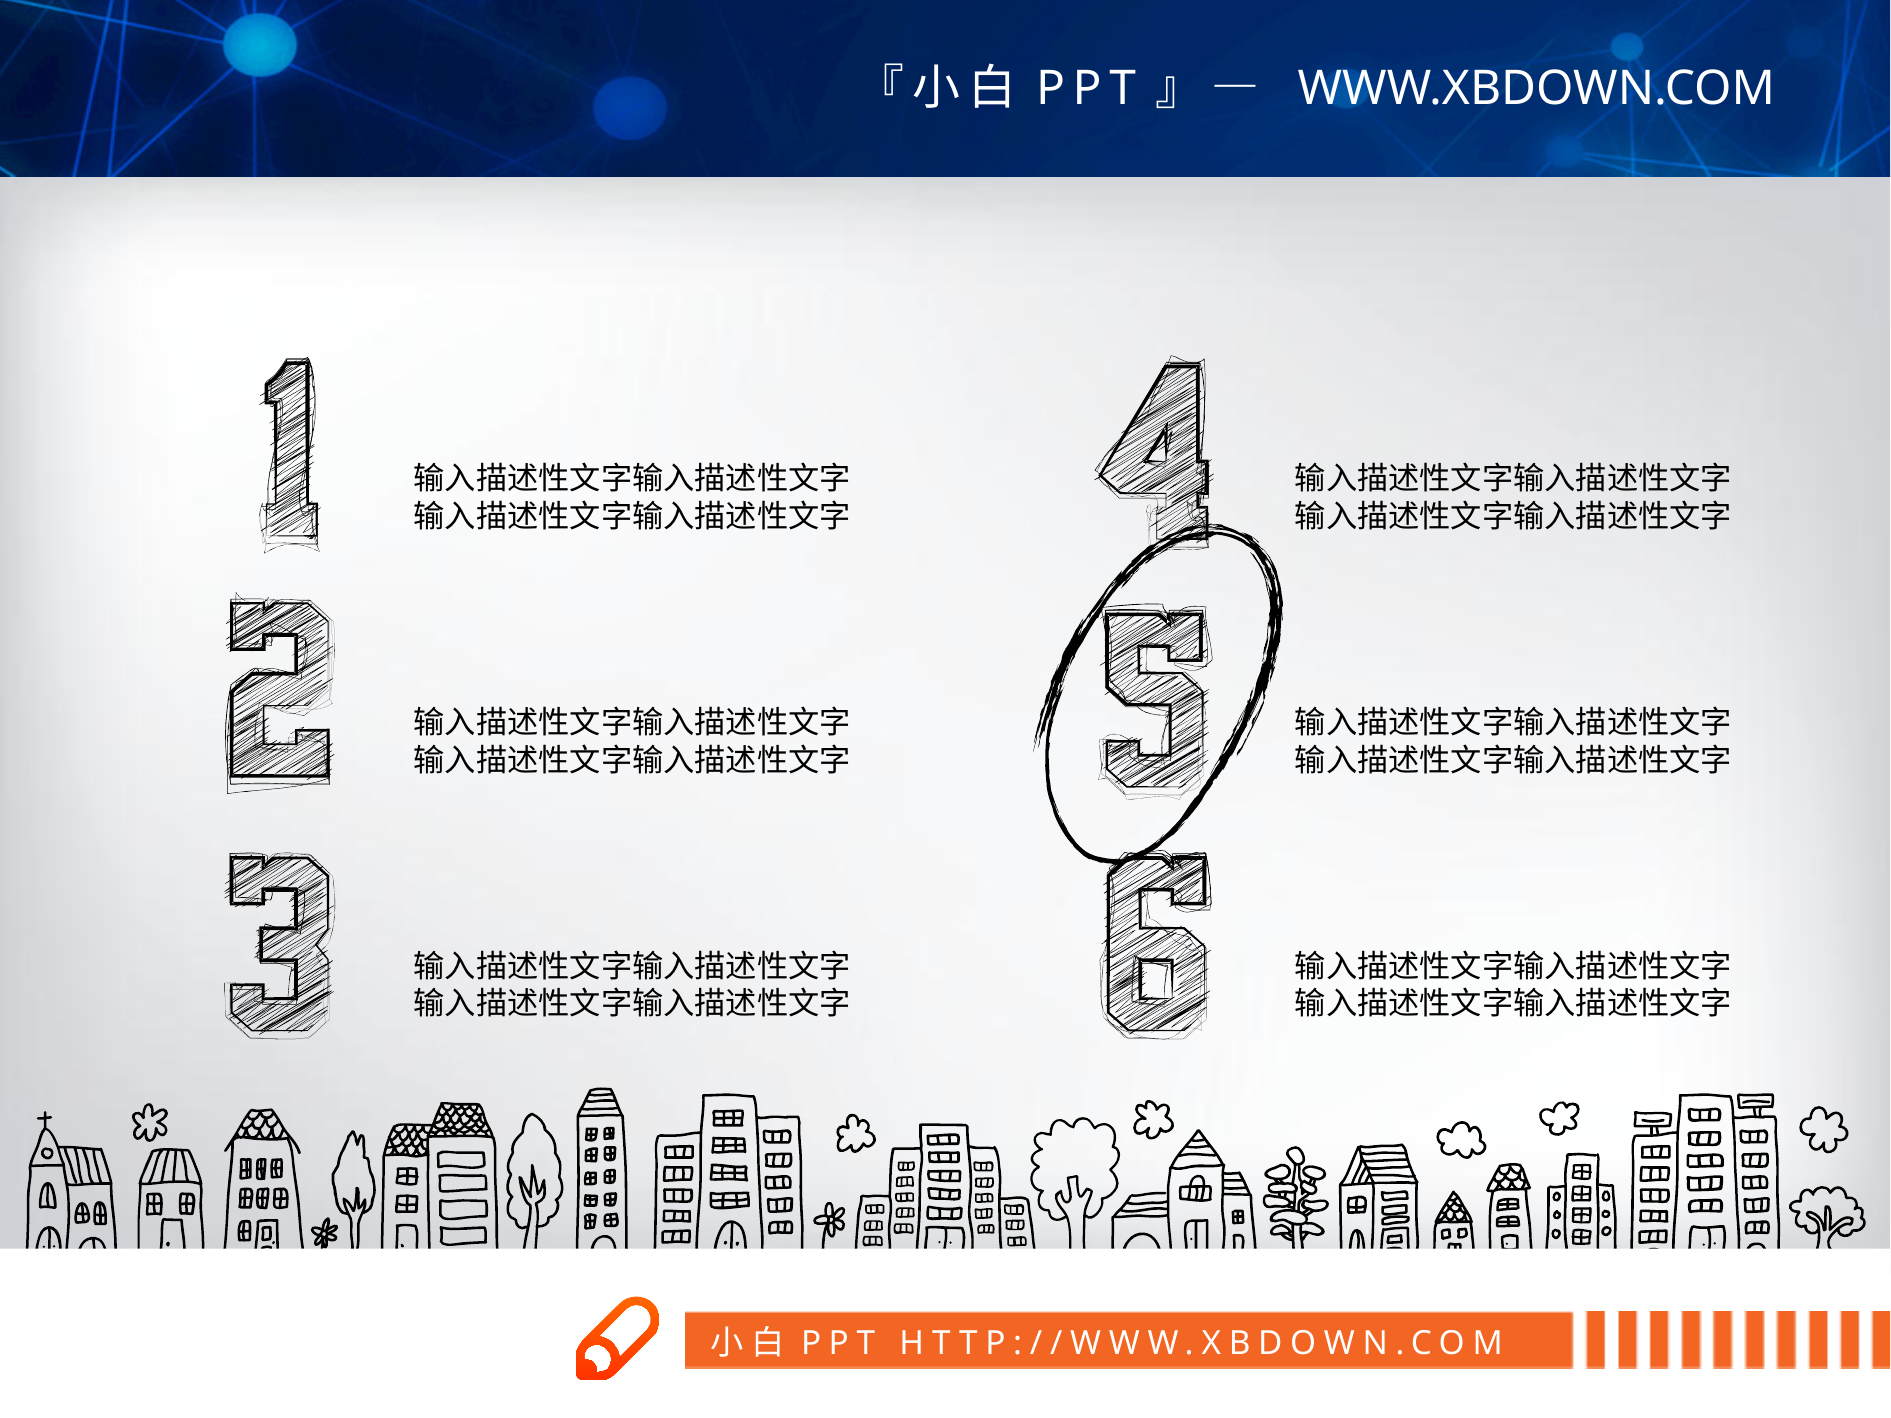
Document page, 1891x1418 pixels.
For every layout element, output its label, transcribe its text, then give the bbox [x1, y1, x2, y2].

picture [717, 1224, 730, 1248]
picture [1289, 1150, 1302, 1163]
picture [1637, 1114, 1669, 1124]
picture [927, 1229, 944, 1248]
picture [1183, 1148, 1213, 1153]
picture [335, 1135, 373, 1211]
picture [1273, 1227, 1287, 1233]
picture [1001, 1199, 1032, 1248]
picture [1456, 1212, 1463, 1218]
picture [1436, 1223, 1472, 1248]
text_box 输入描述性文字输入描述性文字 输入描述性文字输入描述性文字 [398, 938, 875, 1029]
picture [429, 1138, 495, 1248]
picture [1512, 1166, 1520, 1171]
picture [347, 1205, 362, 1248]
picture [1190, 1142, 1206, 1146]
picture [971, 1149, 999, 1248]
picture [827, 1205, 831, 1215]
picture [836, 1210, 842, 1217]
text_box [1097, 565, 1142, 602]
picture [1342, 1185, 1372, 1248]
picture [919, 1126, 971, 1248]
picture [384, 1156, 428, 1248]
picture [1633, 1134, 1676, 1248]
picture [69, 1185, 114, 1248]
text_box 输入描述性文字输入描述性文字 输入描述性文字输入描述性文字 [398, 451, 875, 542]
picture [1361, 1171, 1368, 1182]
picture [163, 1221, 183, 1248]
picture [1502, 1180, 1509, 1188]
picture [33, 1131, 61, 1164]
picture [1363, 1154, 1405, 1159]
picture [1274, 1212, 1305, 1222]
picture [1225, 1175, 1240, 1179]
picture [409, 1146, 414, 1154]
picture [581, 1110, 619, 1114]
picture [1355, 1164, 1364, 1182]
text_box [259, 356, 322, 554]
picture [1567, 1156, 1597, 1248]
picture [595, 1238, 613, 1248]
picture [1496, 1173, 1503, 1180]
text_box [1097, 603, 1213, 800]
picture [1819, 1209, 1850, 1248]
picture [1548, 1188, 1565, 1248]
picture [140, 1183, 201, 1248]
picture [258, 1222, 276, 1248]
picture [1295, 1168, 1302, 1209]
picture [397, 1146, 404, 1152]
picture [1302, 1225, 1321, 1233]
picture [1271, 1185, 1294, 1191]
picture [524, 1180, 543, 1248]
picture [588, 1096, 613, 1100]
picture [1305, 1168, 1323, 1177]
picture [82, 1240, 92, 1248]
picture [255, 1117, 263, 1127]
picture [1383, 1230, 1407, 1248]
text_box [1099, 849, 1212, 1040]
picture [1124, 1204, 1166, 1210]
picture [401, 1131, 407, 1138]
picture [1266, 1197, 1288, 1205]
text_box [1145, 808, 1197, 848]
picture [39, 1230, 48, 1248]
picture [398, 1227, 415, 1248]
picture [1373, 1177, 1414, 1181]
picture [1352, 1233, 1357, 1248]
picture [1675, 1096, 1737, 1248]
picture [164, 1151, 174, 1181]
picture [1130, 1195, 1166, 1202]
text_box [1094, 355, 1215, 557]
picture [86, 1150, 99, 1182]
picture [1268, 1167, 1288, 1177]
picture [891, 1150, 920, 1248]
picture [1504, 1237, 1516, 1248]
picture [1735, 1118, 1777, 1248]
picture [67, 1149, 80, 1183]
picture [1295, 1226, 1301, 1248]
picture [1033, 1120, 1117, 1218]
text_box 输入描述性文字输入描述性文字 输入描述性文字输入描述性文字 [1280, 938, 1757, 1029]
picture [51, 1230, 58, 1248]
picture [858, 1197, 889, 1248]
picture [585, 1102, 616, 1108]
picture [758, 1118, 801, 1248]
picture [1691, 1229, 1708, 1248]
picture [733, 1224, 744, 1248]
picture [946, 1230, 962, 1248]
picture [420, 1132, 427, 1138]
picture [1374, 1184, 1416, 1248]
picture [509, 1116, 560, 1226]
picture [77, 1149, 90, 1183]
picture [1236, 1237, 1241, 1248]
picture [1224, 1196, 1253, 1248]
picture [393, 1138, 401, 1144]
picture [1370, 1168, 1411, 1175]
picture [0, 0, 1891, 1248]
text_box 输入描述性文字输入描述性文字 输入描述性文字输入描述性文字 [1280, 695, 1757, 785]
picture [1740, 1096, 1771, 1106]
picture [227, 1139, 301, 1248]
picture [268, 1116, 276, 1125]
picture [152, 1151, 166, 1182]
text_box [1216, 524, 1284, 779]
picture [29, 1167, 67, 1248]
picture [1058, 1178, 1090, 1248]
picture [244, 1119, 251, 1127]
picture [274, 1124, 281, 1137]
picture [579, 1117, 625, 1248]
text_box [224, 591, 336, 795]
picture [248, 1127, 258, 1136]
picture [142, 1152, 158, 1182]
picture [1599, 1186, 1614, 1248]
picture [60, 1149, 74, 1183]
picture [1225, 1182, 1244, 1187]
picture [1711, 1228, 1723, 1248]
picture [1187, 1222, 1194, 1248]
picture [1490, 1182, 1497, 1189]
picture [1127, 1236, 1157, 1248]
text_box 输入描述性文字输入描述性文字 输入描述性文字输入描述性文字 [398, 695, 875, 785]
picture [1367, 1161, 1407, 1167]
text_box 输入描述性文字输入描述性文字 输入描述性文字输入描述性文字 [1280, 451, 1757, 542]
picture [1174, 1156, 1219, 1167]
picture [95, 1240, 103, 1248]
picture [1170, 1167, 1223, 1248]
picture [657, 1135, 699, 1248]
picture [1305, 1202, 1325, 1209]
picture [1792, 1189, 1863, 1234]
picture [1114, 1217, 1169, 1248]
picture [698, 1097, 761, 1248]
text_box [224, 852, 336, 1040]
picture [1491, 1191, 1529, 1248]
picture [175, 1152, 185, 1180]
picture [1508, 1172, 1517, 1178]
picture [685, 1311, 1891, 1369]
picture [96, 1151, 109, 1182]
picture [1809, 1214, 1819, 1221]
picture [1198, 1222, 1205, 1248]
picture [1118, 1210, 1166, 1215]
picture [184, 1152, 198, 1181]
text_box [1033, 609, 1094, 861]
picture [1303, 1184, 1314, 1192]
picture [1344, 1152, 1360, 1183]
picture [1362, 1147, 1404, 1152]
picture [1514, 1180, 1523, 1188]
picture [817, 1218, 827, 1222]
picture [262, 1124, 270, 1136]
